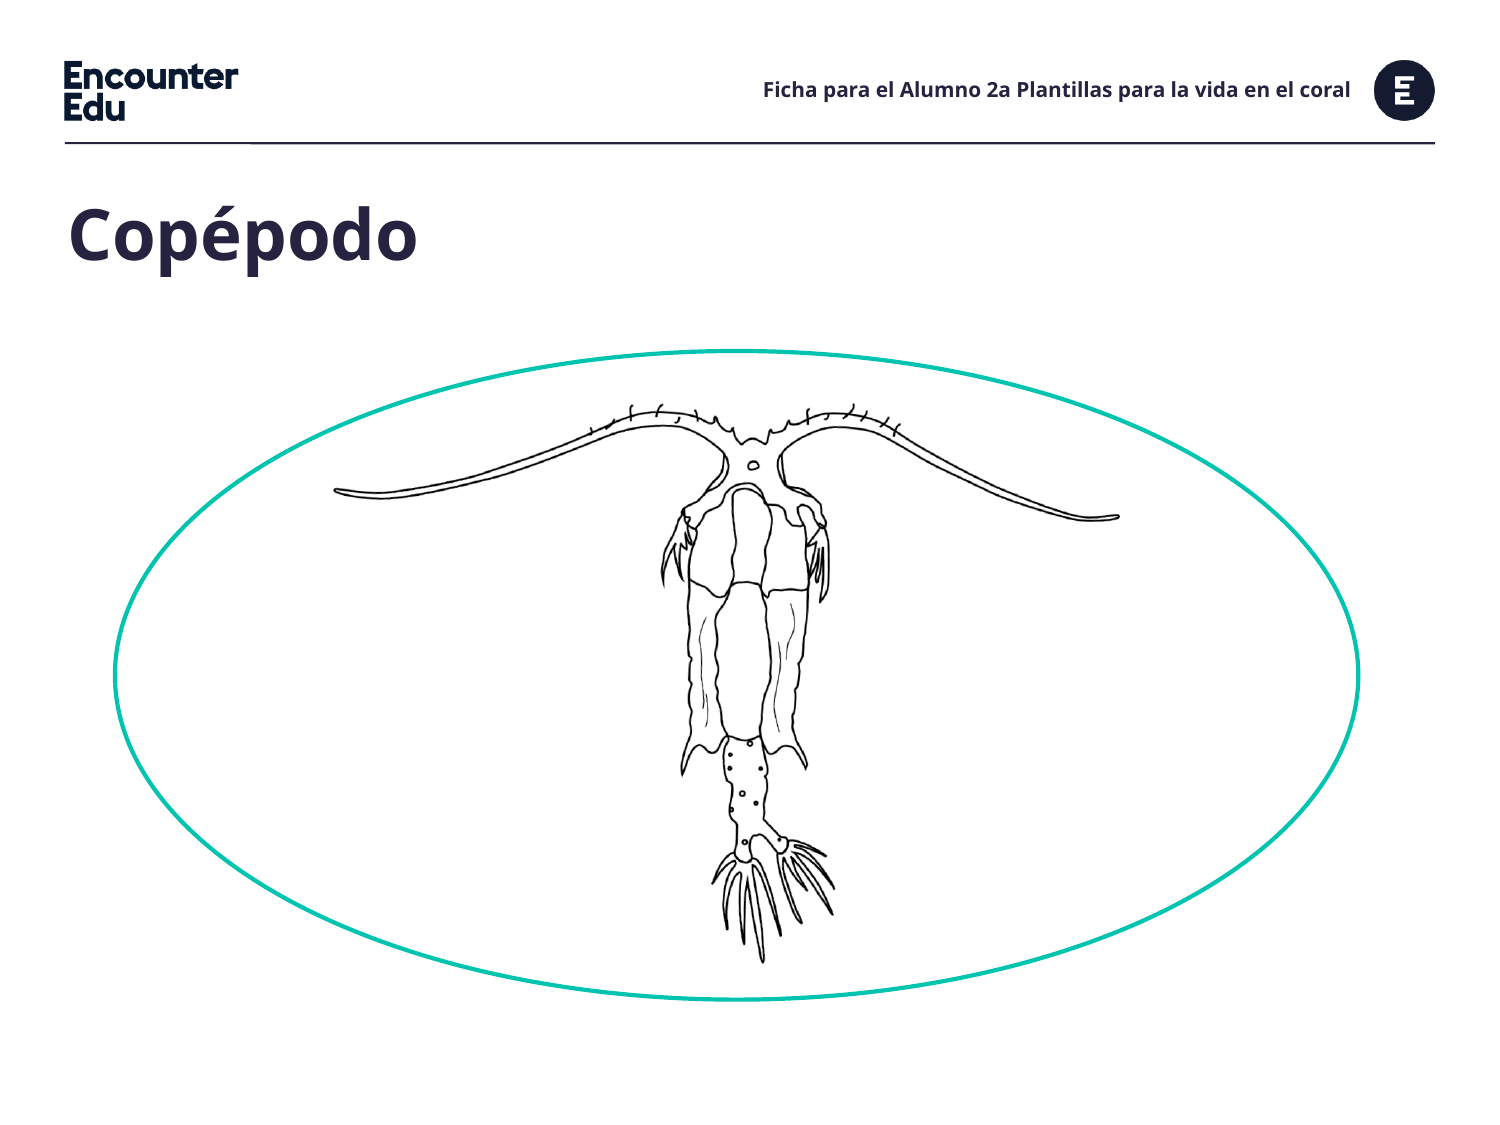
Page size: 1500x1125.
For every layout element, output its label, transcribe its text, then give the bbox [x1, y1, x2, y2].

text_box [435, 959, 1038, 1000]
text_box [114, 435, 319, 916]
title Ficha para el Alumno 2a Plantillas para la vida en el coral [749, 67, 1359, 114]
text_box [1107, 414, 1359, 936]
list Copépodo [59, 191, 929, 394]
picture [60, 59, 243, 122]
text_box [929, 366, 1040, 392]
picture [1372, 58, 1436, 122]
picture [302, 392, 1107, 987]
